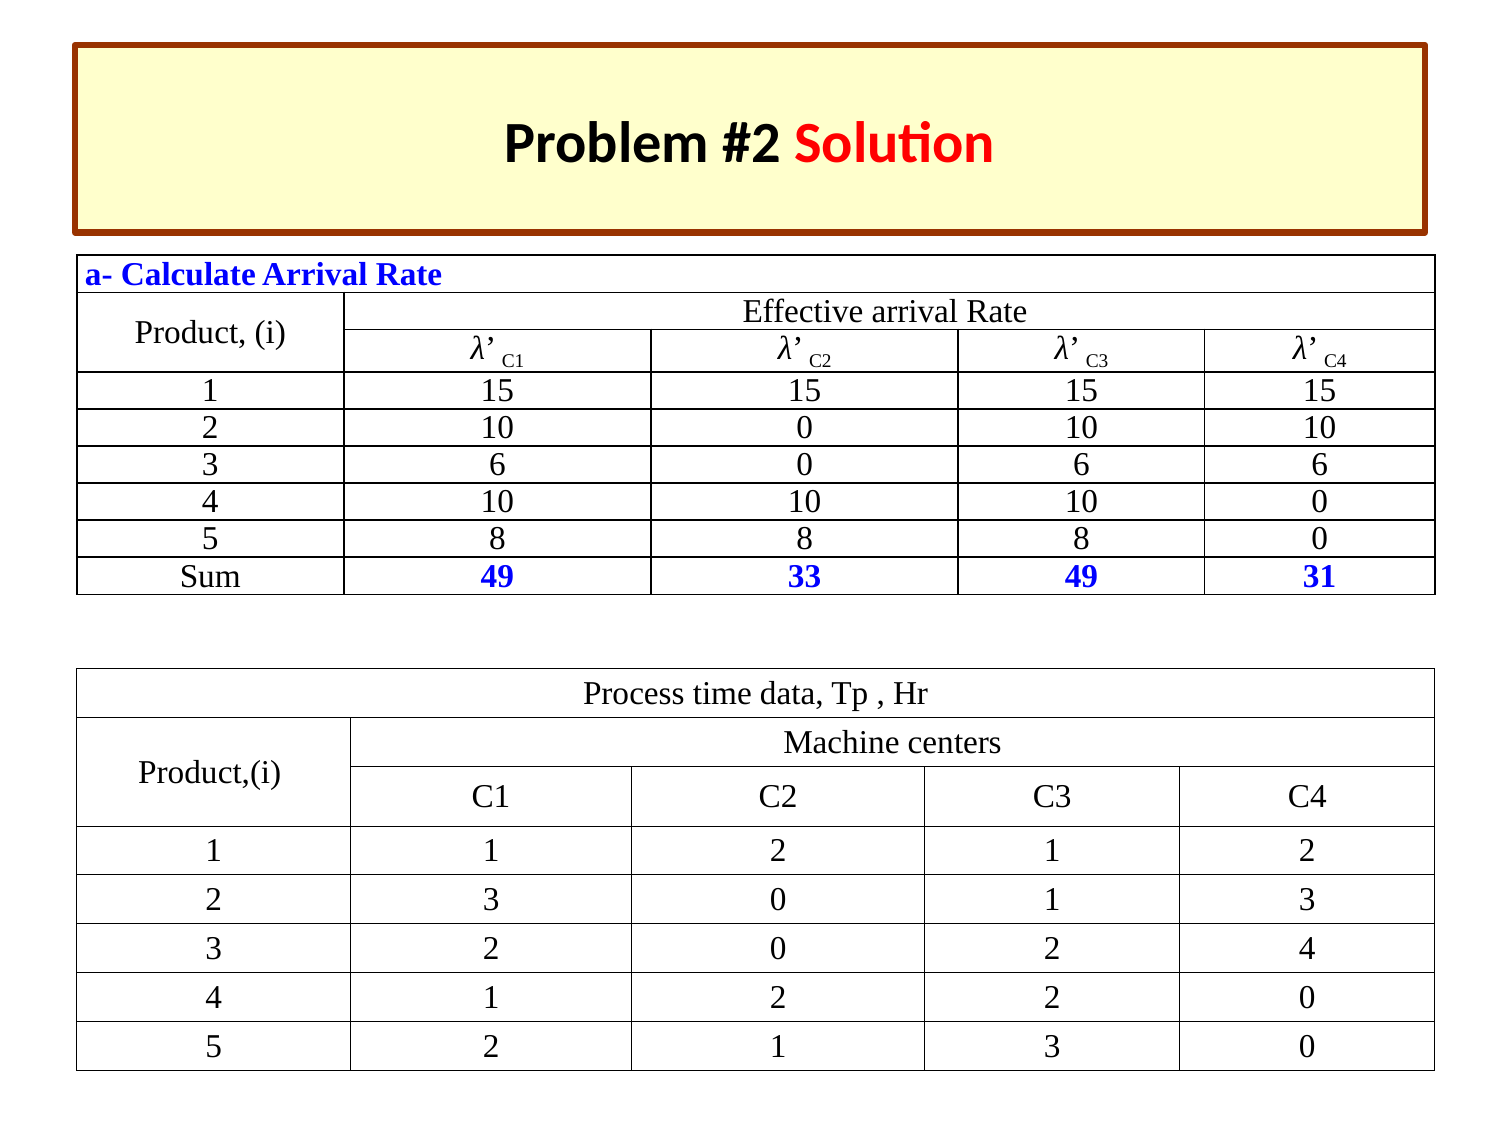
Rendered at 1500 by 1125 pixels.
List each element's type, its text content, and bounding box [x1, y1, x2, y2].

table_cell 31 [1205, 558, 1434, 594]
title Problem #2 Solution [75, 45, 1425, 233]
table_cell 0 [632, 875, 924, 923]
table_cell 3 [925, 1022, 1179, 1070]
table_cell 8 [959, 521, 1204, 556]
table_cell 2 [925, 973, 1179, 1021]
table_cell 49 [345, 558, 650, 594]
table_cell Machine centers [351, 718, 1434, 766]
table_cell 1 [77, 827, 350, 874]
table_cell Product, (i) [78, 293, 343, 371]
table_cell 5 [78, 521, 343, 556]
table_cell Sum [78, 558, 343, 594]
table_cell λ’ C1 [345, 330, 650, 371]
table_cell 3 [351, 875, 631, 923]
table_cell 1 [351, 827, 631, 874]
table_cell 15 [345, 373, 650, 408]
table_cell 10 [652, 484, 957, 519]
table_cell 10 [1205, 410, 1434, 445]
table_cell 0 [632, 924, 924, 972]
table_cell C2 [632, 767, 924, 826]
table_cell 5 [77, 1022, 350, 1070]
table_cell 0 [1205, 484, 1434, 519]
table_cell 1 [78, 373, 343, 408]
table_cell 0 [1180, 973, 1434, 1021]
table_cell 2 [78, 410, 343, 445]
table_cell 1 [632, 1022, 924, 1070]
table_cell 4 [77, 973, 350, 1021]
table_cell C4 [1180, 767, 1434, 826]
table_cell 2 [632, 827, 924, 874]
table_cell 4 [1180, 924, 1434, 972]
table_cell λ’ C2 [652, 330, 957, 371]
table_cell 10 [345, 484, 650, 519]
table_cell C1 [351, 767, 631, 826]
table_cell 10 [959, 410, 1204, 445]
table_cell Product,(i) [77, 718, 350, 826]
table_cell 6 [959, 447, 1204, 482]
table_cell 1 [925, 875, 1179, 923]
table_cell 8 [652, 521, 957, 556]
table_cell 15 [1205, 373, 1434, 408]
table_cell 3 [77, 924, 350, 972]
table_cell 49 [959, 558, 1204, 594]
table_cell 0 [652, 447, 957, 482]
table_header Process time data, Tp , Hr [77, 669, 1434, 717]
table_cell 0 [1205, 521, 1434, 556]
table_cell 3 [78, 447, 343, 482]
table_cell λ’ C3 [959, 330, 1204, 371]
table_cell 6 [345, 447, 650, 482]
table_cell 2 [351, 924, 631, 972]
table_cell 15 [652, 373, 957, 408]
table_cell 10 [345, 410, 650, 445]
table_cell 4 [78, 484, 343, 519]
table_cell 6 [1205, 447, 1434, 482]
table_cell 1 [351, 973, 631, 1021]
table_cell 0 [652, 410, 957, 445]
table_cell 2 [925, 924, 1179, 972]
table_cell 1 [925, 827, 1179, 874]
table_cell 0 [1180, 1022, 1434, 1070]
table_cell 2 [632, 973, 924, 1021]
table_cell 2 [1180, 827, 1434, 874]
table_header a- Calculate Arrival Rate [78, 256, 1434, 292]
table_cell 33 [652, 558, 957, 594]
table_cell Effective arrival Rate [345, 293, 1434, 329]
table_cell 3 [1180, 875, 1434, 923]
table_cell λ’ C4 [1205, 330, 1434, 371]
table_cell 2 [351, 1022, 631, 1070]
table_cell C3 [925, 767, 1179, 826]
table_cell 8 [345, 521, 650, 556]
table_cell 2 [77, 875, 350, 923]
table_cell 10 [959, 484, 1204, 519]
table_cell 15 [959, 373, 1204, 408]
